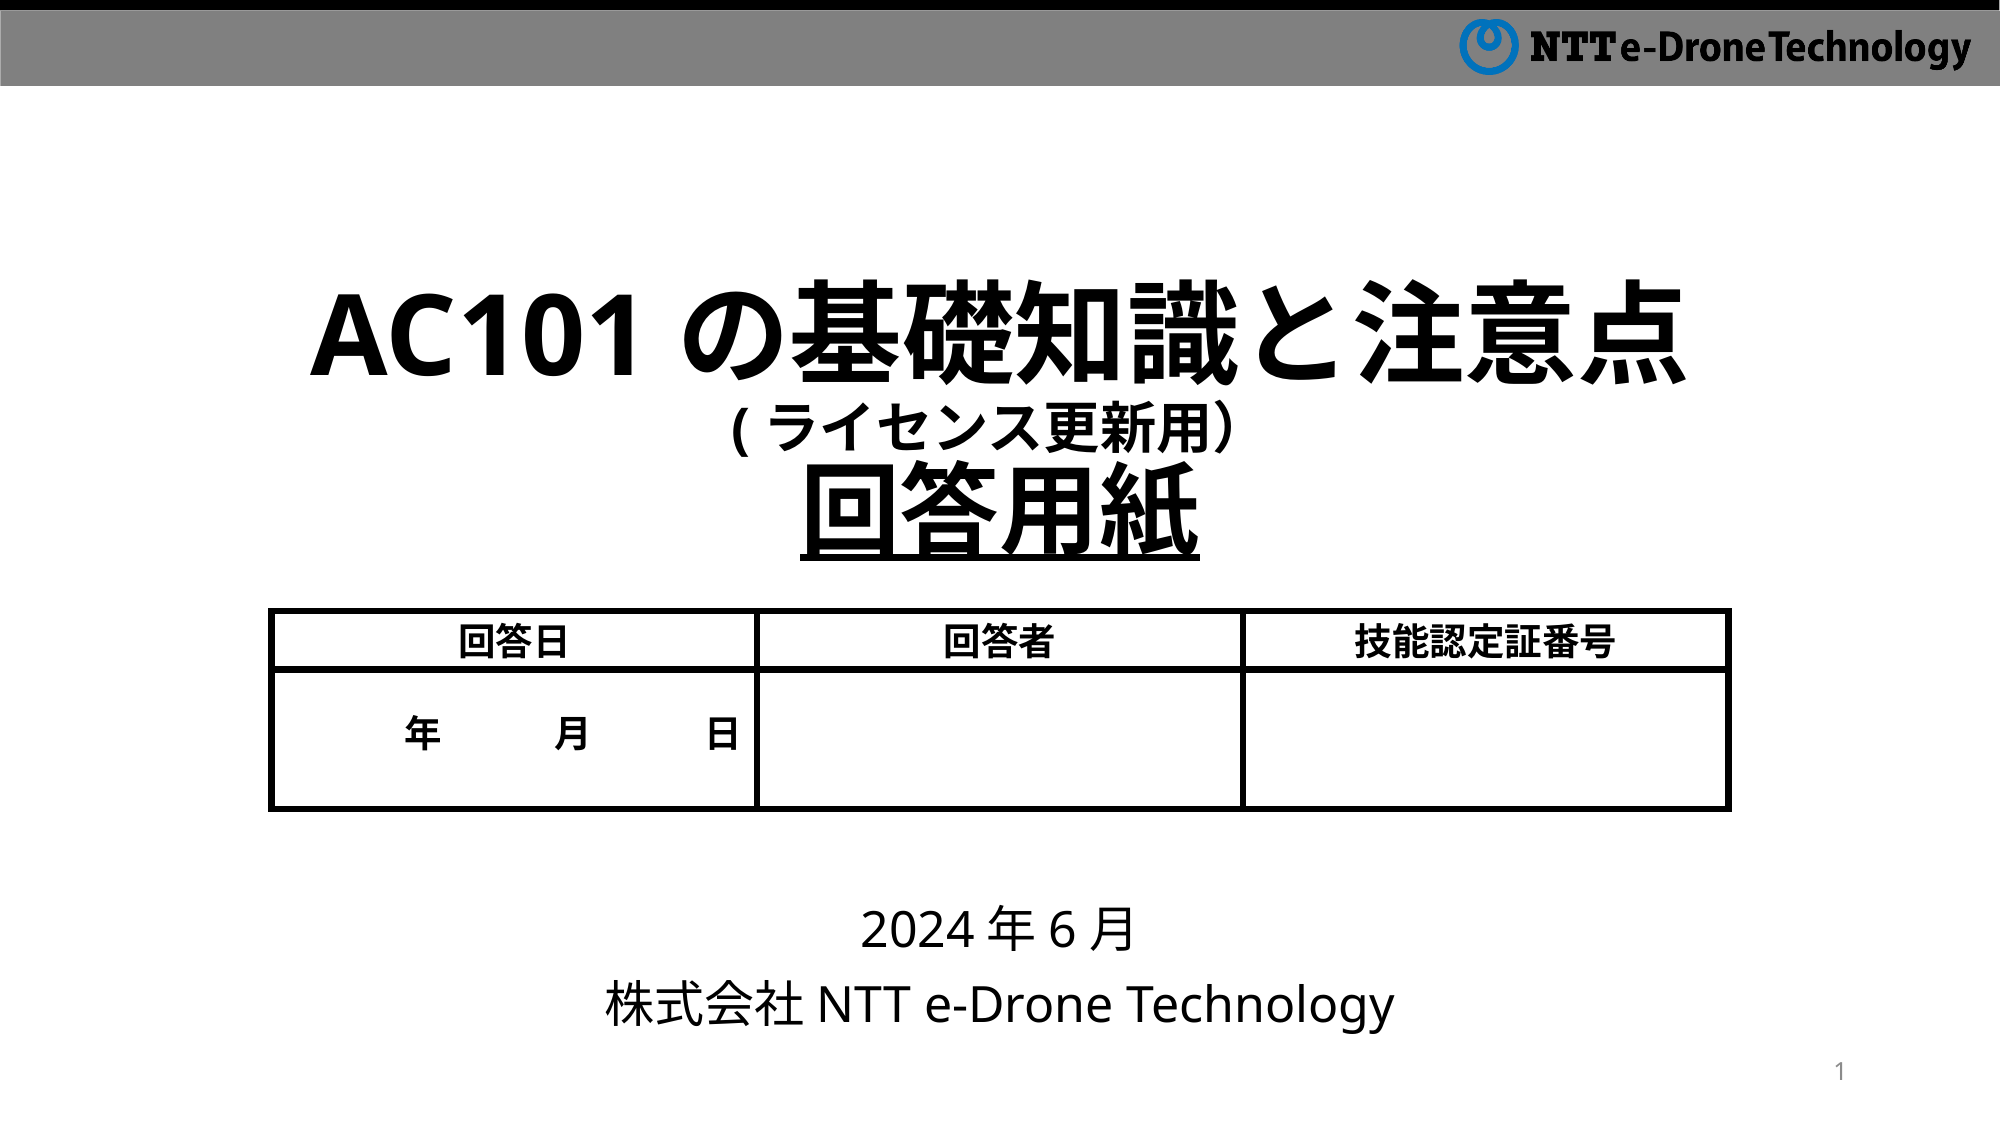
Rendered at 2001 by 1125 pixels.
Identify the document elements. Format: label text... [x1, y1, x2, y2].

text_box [271, 611, 1729, 810]
subtitle 2024年6月 株式会社NTT e-Drone Technology [249, 897, 1750, 1050]
text_box [0, 11, 1430, 87]
picture [1430, 0, 2000, 96]
text_box [0, 0, 1430, 11]
title AC101の基礎知識と注意点 (ライセンス更新用） 回答用紙 [249, 184, 1750, 576]
slide_number 1 [1412, 1042, 1863, 1103]
